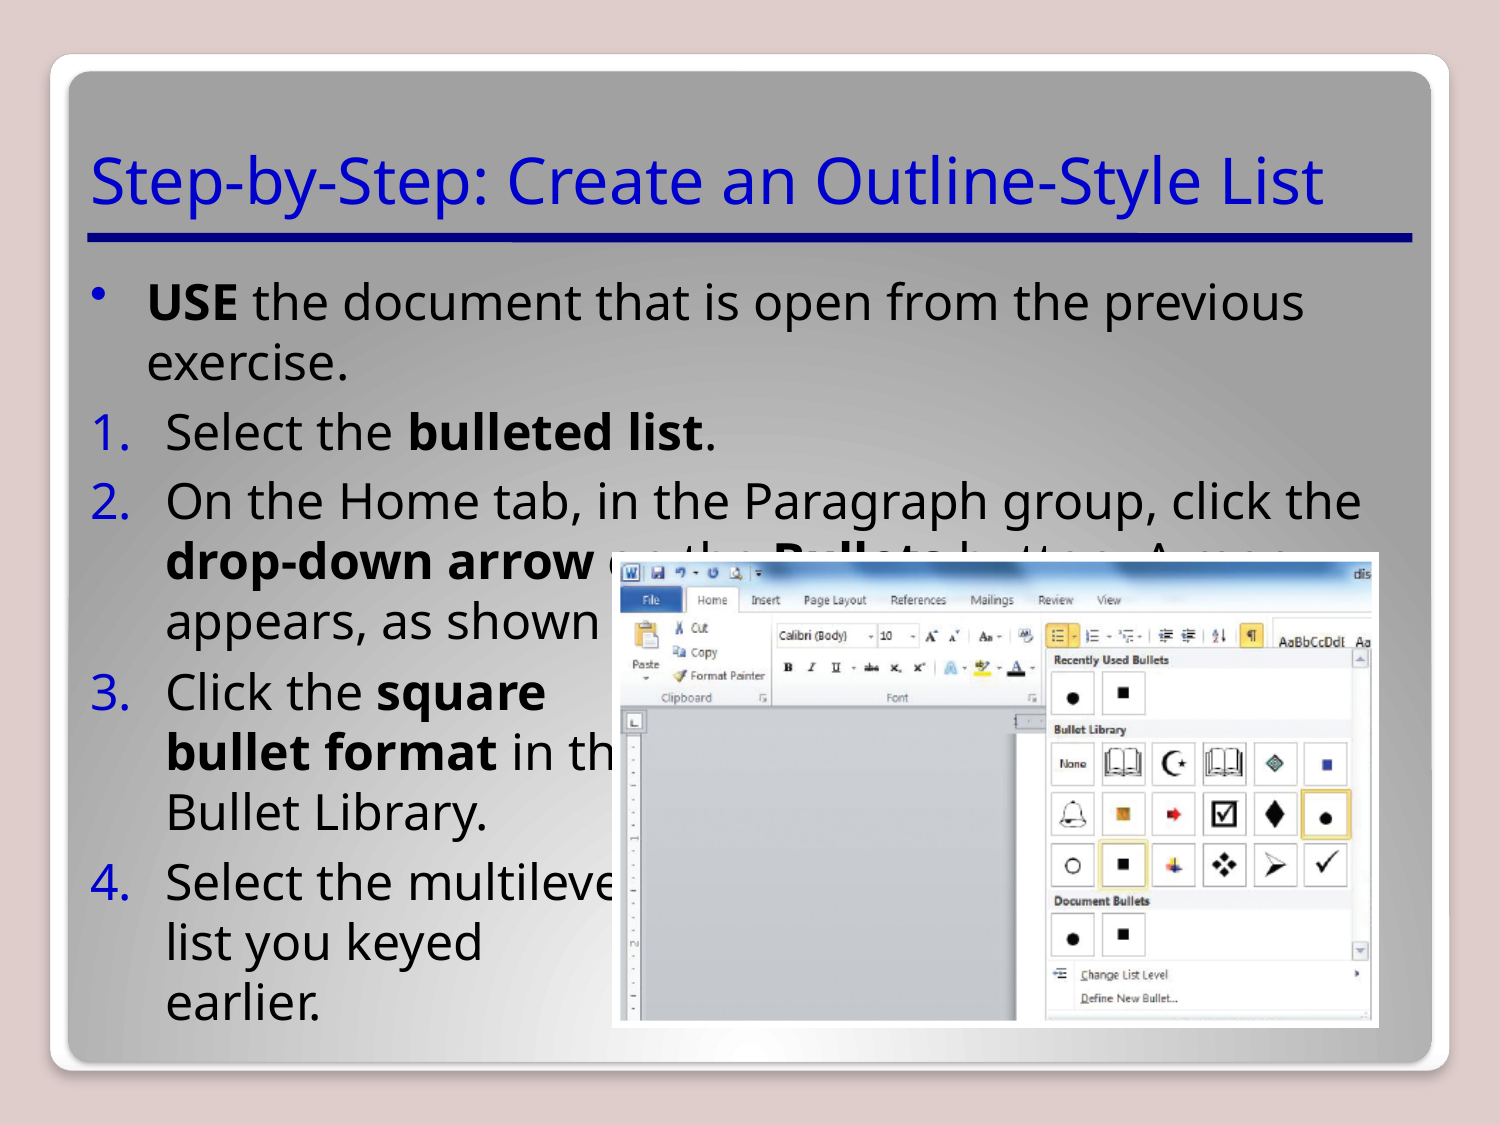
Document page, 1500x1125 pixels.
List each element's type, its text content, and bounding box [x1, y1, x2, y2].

list USE the document that is open from the previous exercise. Select the bulleted list. On the Home tab, in the Paragraph group, click the drop-down arrow on the Bullets button. A menu appears, as shown in this figure. Click the square bullet format in the Bullet Library. Select the multilevel list you keyed earlier. [75, 262, 1425, 1063]
picture [612, 552, 1379, 1029]
title Step-by-Step: Create an Outline-Style List [74, 74, 1426, 226]
